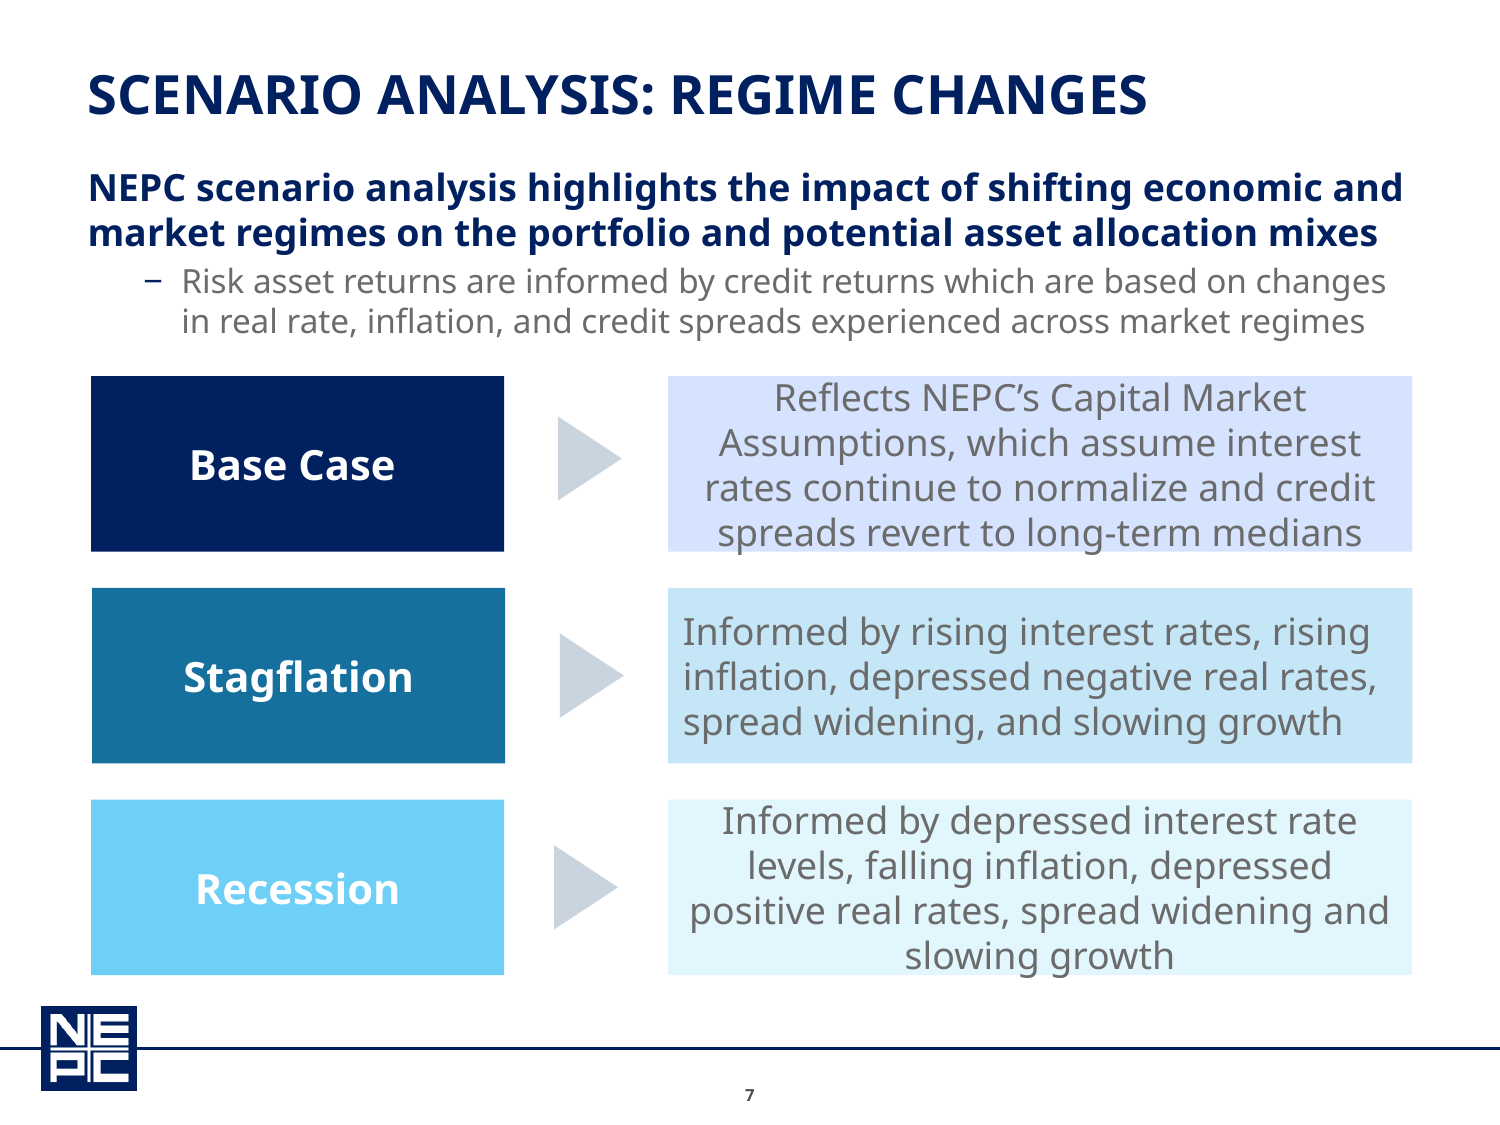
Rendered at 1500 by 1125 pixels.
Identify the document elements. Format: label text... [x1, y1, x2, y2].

list NEPC scenario analysis highlights the impact of shifting economic and market regimes on the portfolio and potential asset allocation mixes Risk asset returns are informed by credit returns which are based on changes in real rate, inflation, and credit spreads experienced across market regimes [1052, 156, 1413, 359]
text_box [452, 14, 1052, 1125]
title Scenario Analysis: REGIME CHANGES [87, 2, 1413, 126]
picture [41, 1006, 137, 1091]
list NEPC scenario analysis highlights the impact of shifting economic and market regimes on the portfolio and potential asset allocation mixes Risk asset returns are informed by credit returns which are based on changes in real rate, inflation, and credit spreads experienced across market regimes [87, 156, 452, 359]
